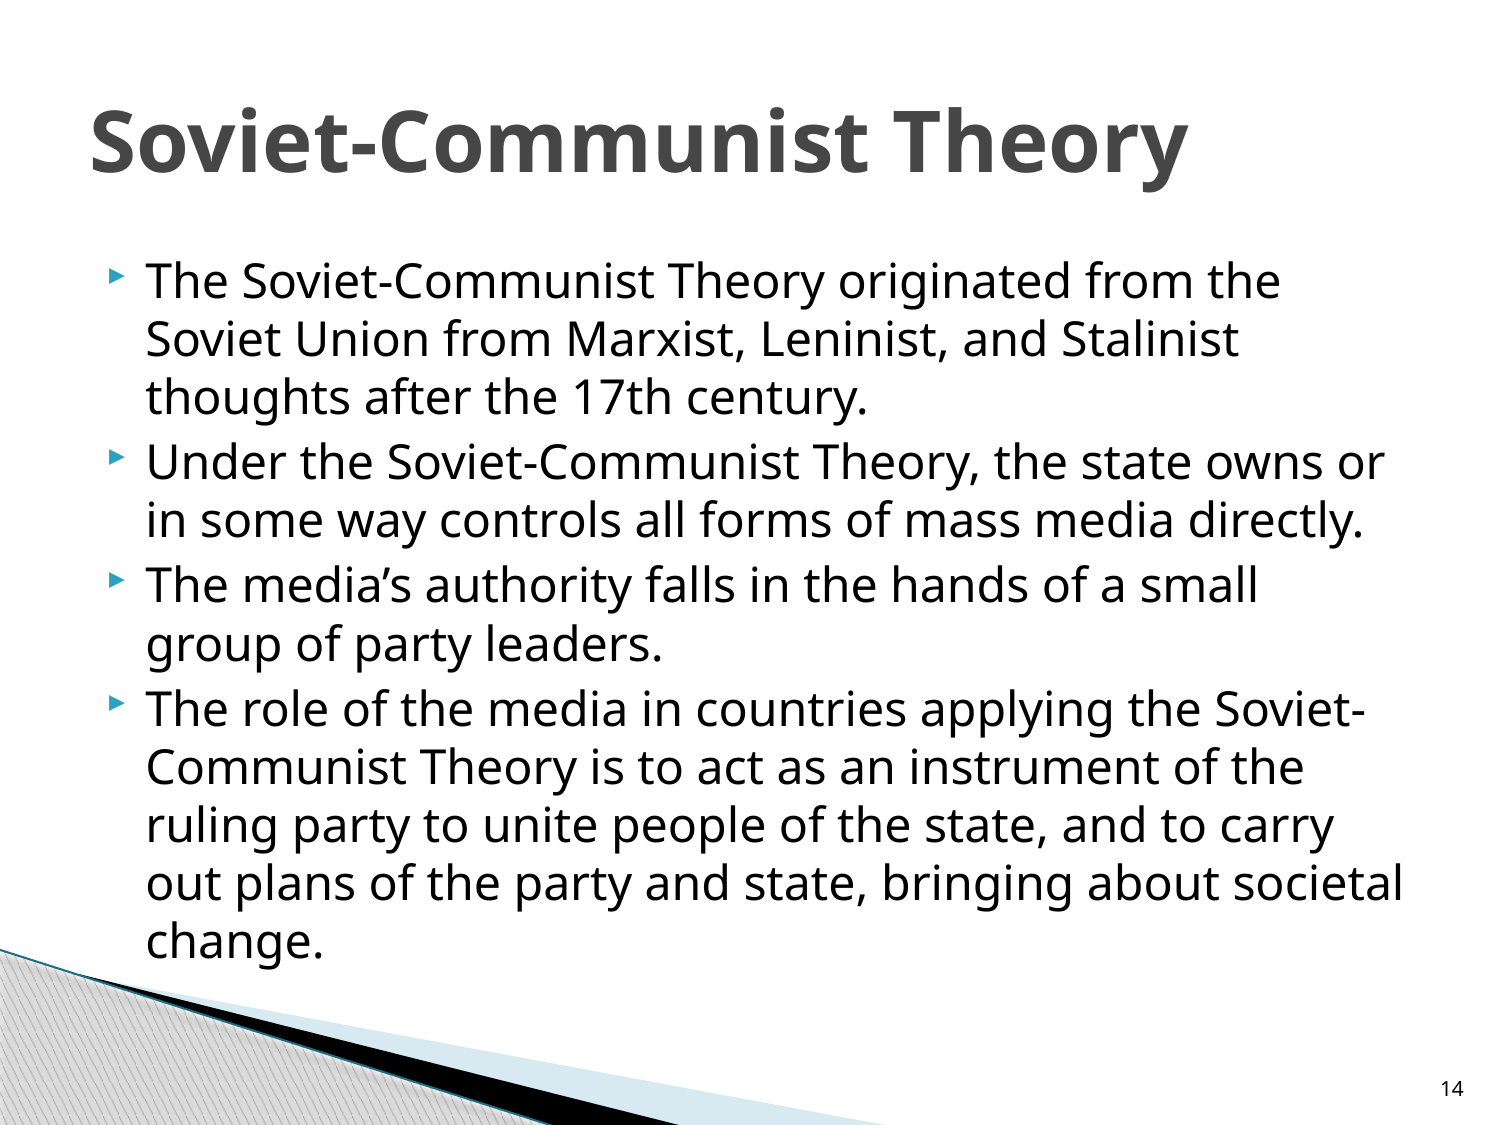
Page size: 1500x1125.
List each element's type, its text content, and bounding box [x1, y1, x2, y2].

title Soviet-Communist Theory [75, 45, 1425, 233]
slide_number 14 [1418, 1051, 1479, 1112]
list The Soviet-Communist Theory originated from the Soviet Union from Marxist, Leninist, and Stalinist thoughts after the 17th century. Under the Soviet-Communist Theory, the state owns or in some way controls all forms of mass media directly. The media’s authority falls in the hands of a small group of party leaders. The role of the media in countries applying the Soviet-Communist Theory is to act as an instrument of the ruling party to unite people of the state, and to carry out plans of the party and state, bringing about societal change. [75, 243, 1425, 986]
